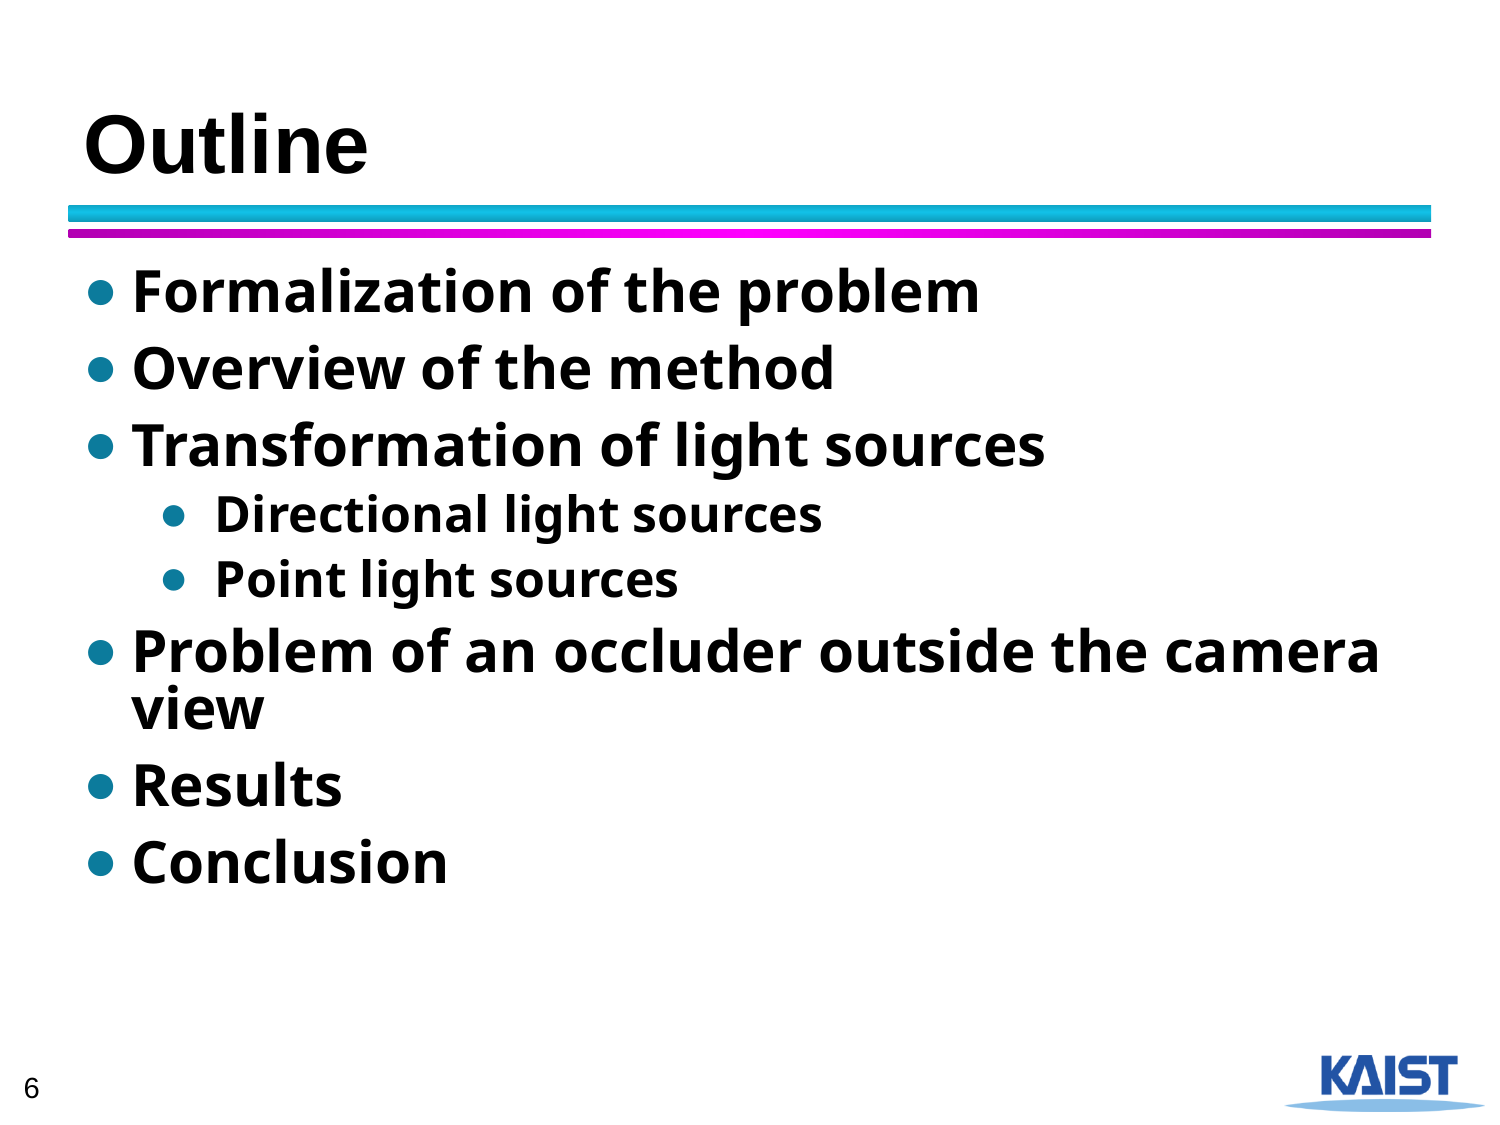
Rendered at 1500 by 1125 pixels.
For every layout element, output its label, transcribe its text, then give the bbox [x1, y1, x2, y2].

picture [1284, 1055, 1485, 1112]
title Outline [68, 48, 1428, 199]
list Formalization of the problem Overview of the method Transformation of light sources Directional light sources Point light sources Problem of an occluder outside the camera view Results Conclusion [68, 259, 1434, 1093]
